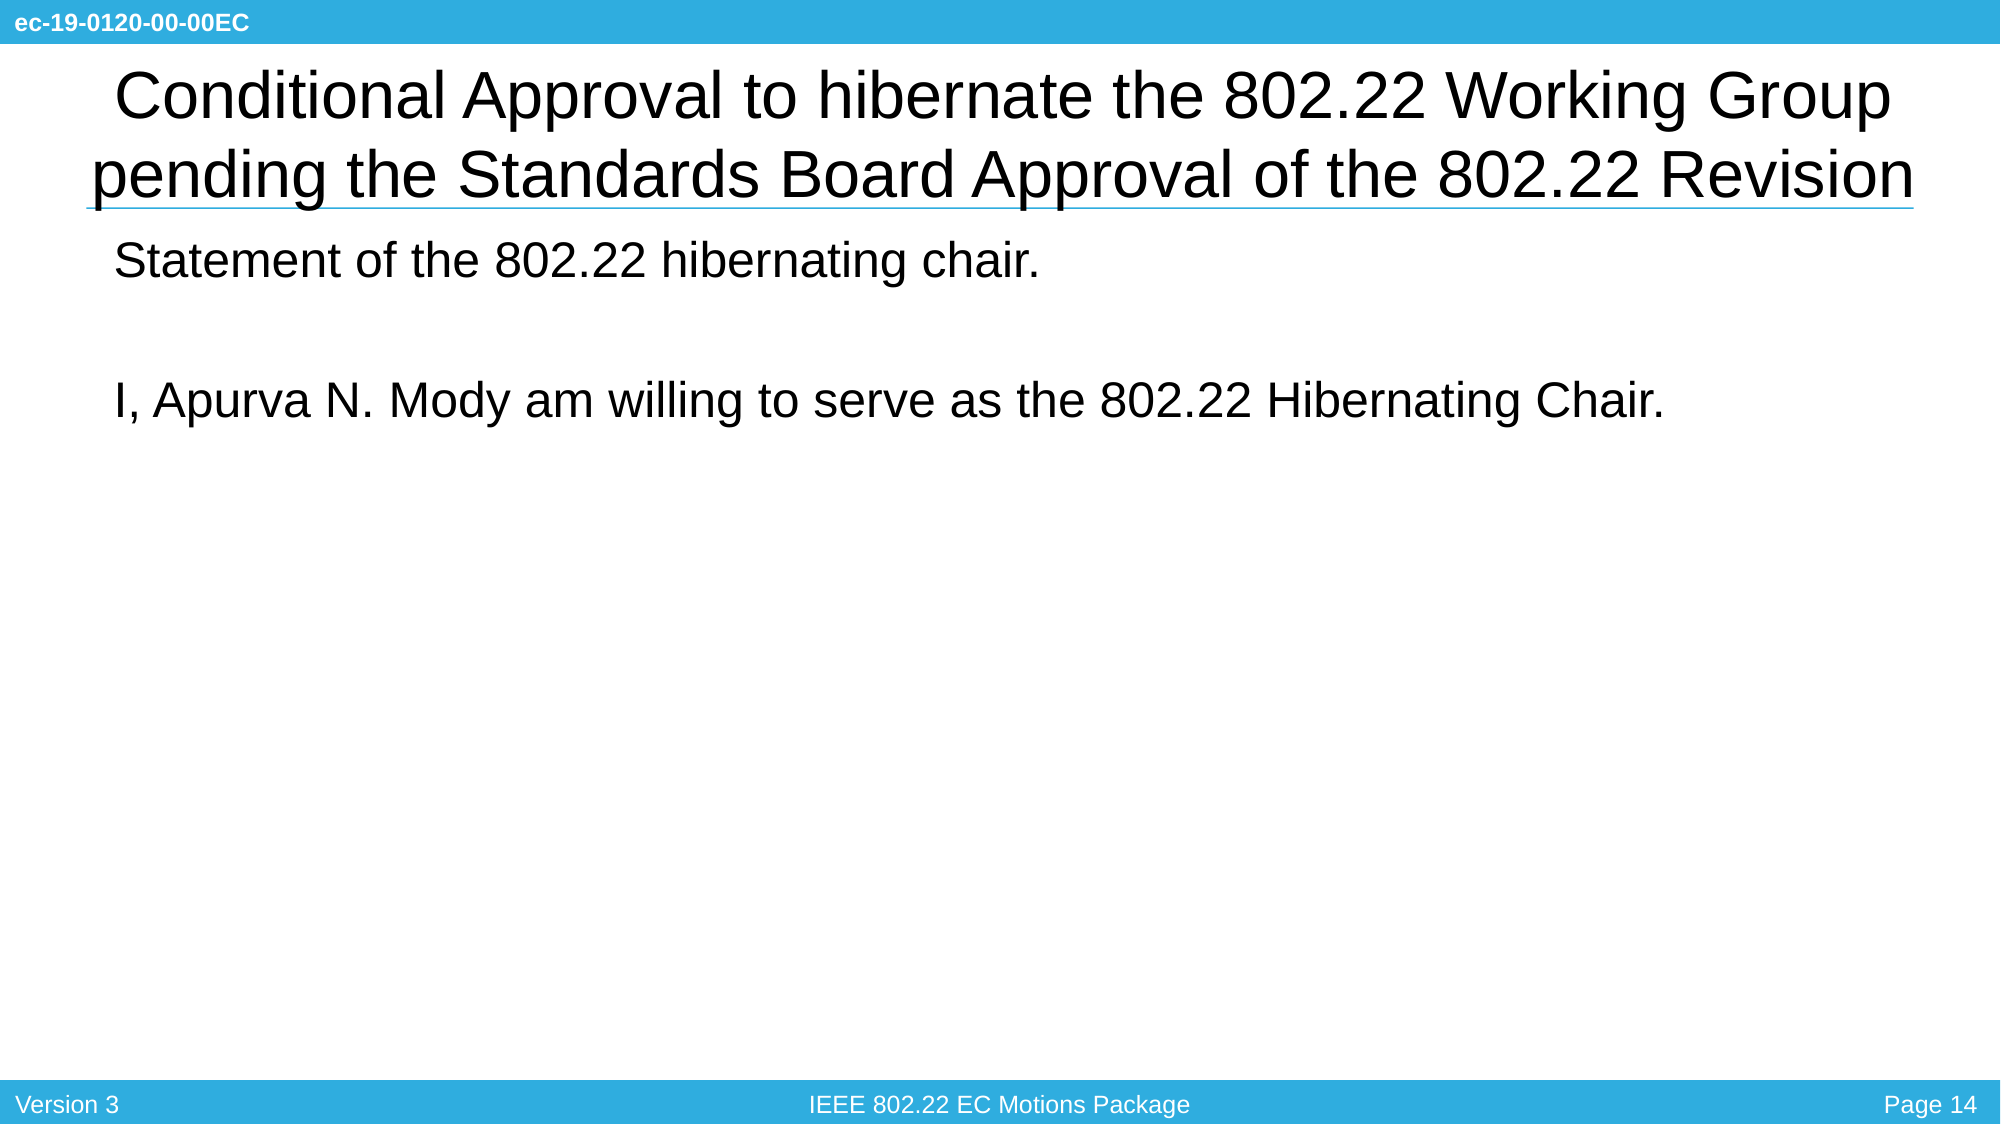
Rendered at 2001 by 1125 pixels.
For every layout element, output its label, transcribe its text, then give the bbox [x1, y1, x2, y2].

title Conditional Approval to hibernate the 802.22 Working Group pending the Standards Board Approval of the 802.22 Revision [74, 66, 1934, 197]
list Statement of the 802.22 hibernating chair. I, Apurva N. Mody am willing to serve as the 802.22 Hibernating Chair. [55, 220, 1945, 1059]
